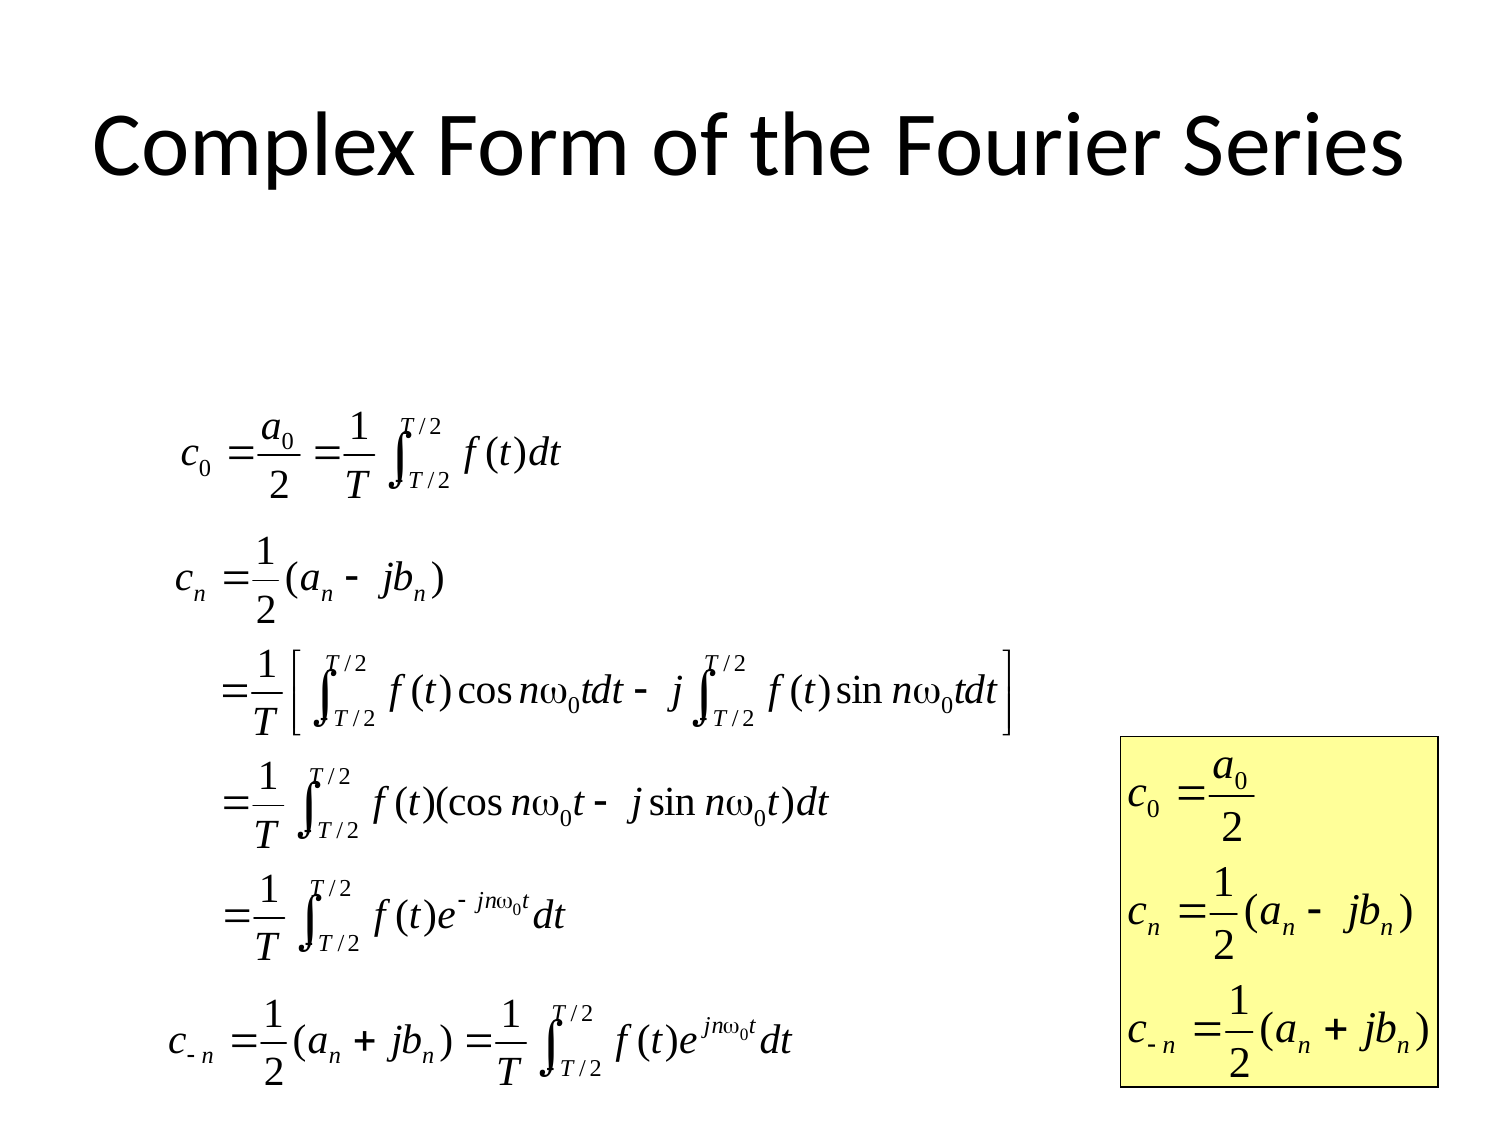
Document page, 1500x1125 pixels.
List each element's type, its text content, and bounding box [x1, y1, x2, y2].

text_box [168, 524, 451, 633]
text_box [174, 399, 571, 508]
title Complex Form of the Fourier Series [75, 45, 1425, 233]
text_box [213, 749, 838, 858]
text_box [214, 862, 576, 971]
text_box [1121, 737, 1438, 1087]
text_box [162, 987, 801, 1096]
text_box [212, 637, 1028, 746]
